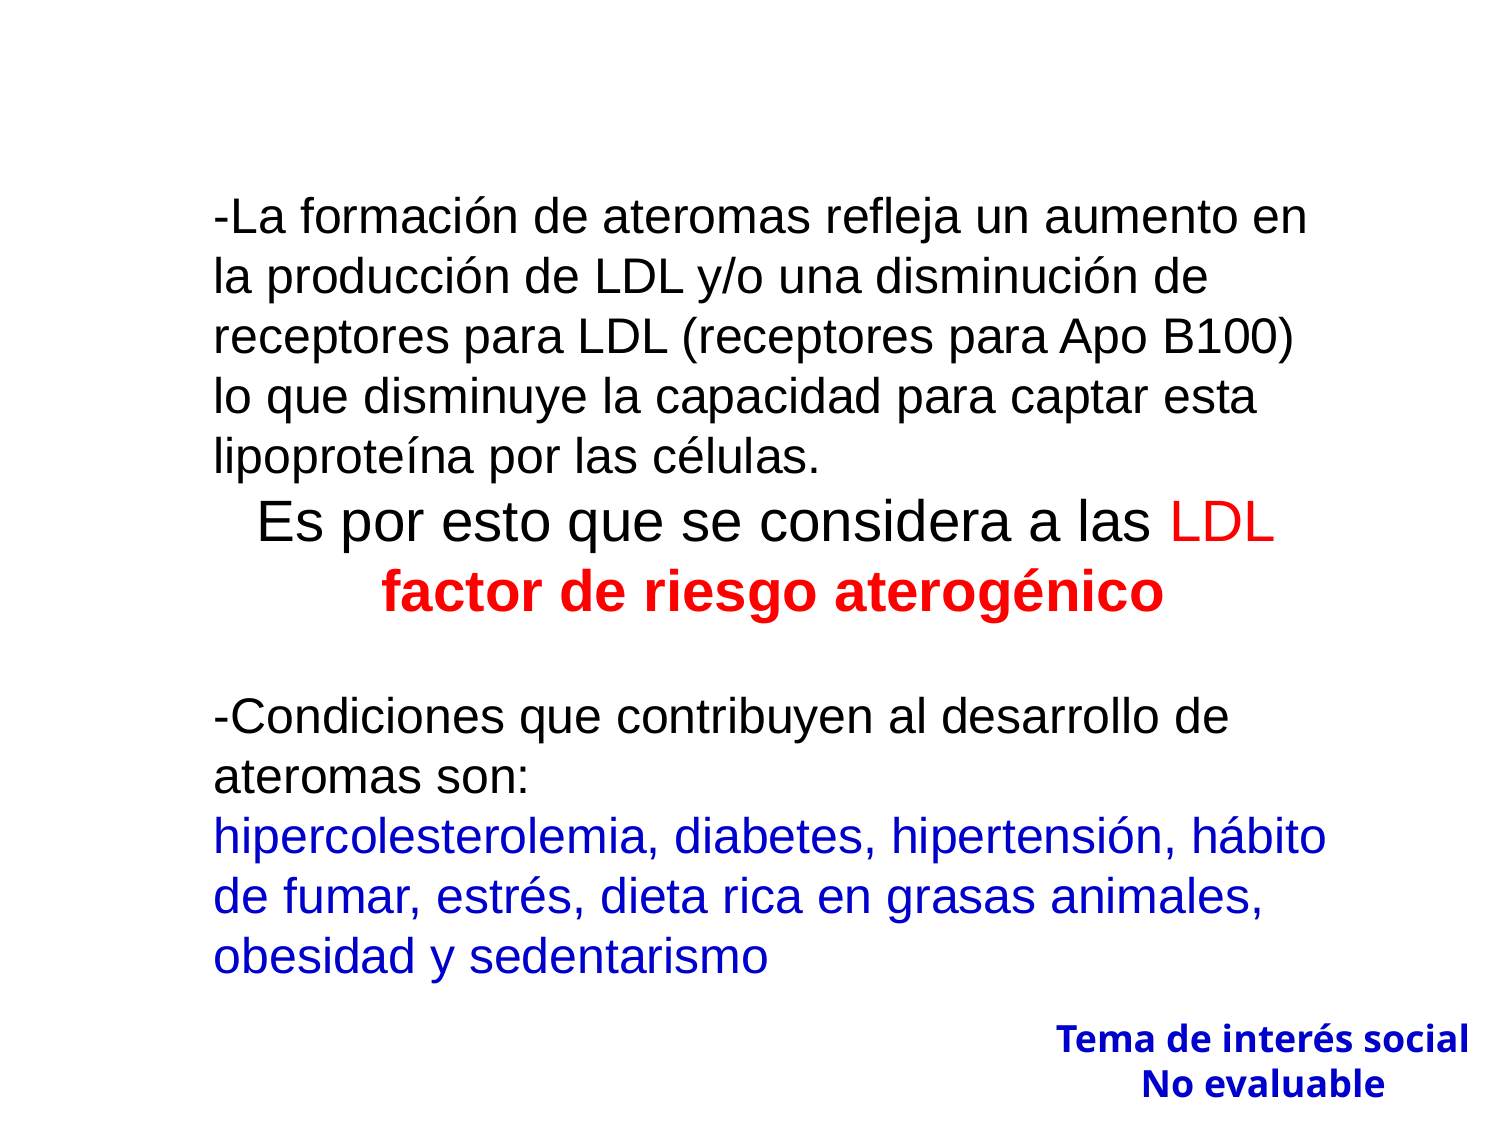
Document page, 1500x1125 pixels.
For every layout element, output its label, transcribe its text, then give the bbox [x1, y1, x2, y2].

text_box Tema de interés social No evaluable [1040, 1007, 1486, 1112]
text_box -La formación de ateromas refleja un aumento en la producción de LDL y/o una disminución de receptores para LDL (receptores para Apo B100) lo que disminuye la capacidad para captar esta lipoproteína por las células. Es por esto que se considera a las LDL factor de riesgo aterogénico -Condiciones que contribuyen al desarrollo de ateromas son: hipercolesterolemia, diabetes, hipertensión, hábito de fumar, estrés, dieta rica en grasas animales, obesidad y sedentarismo [199, 175, 1348, 991]
